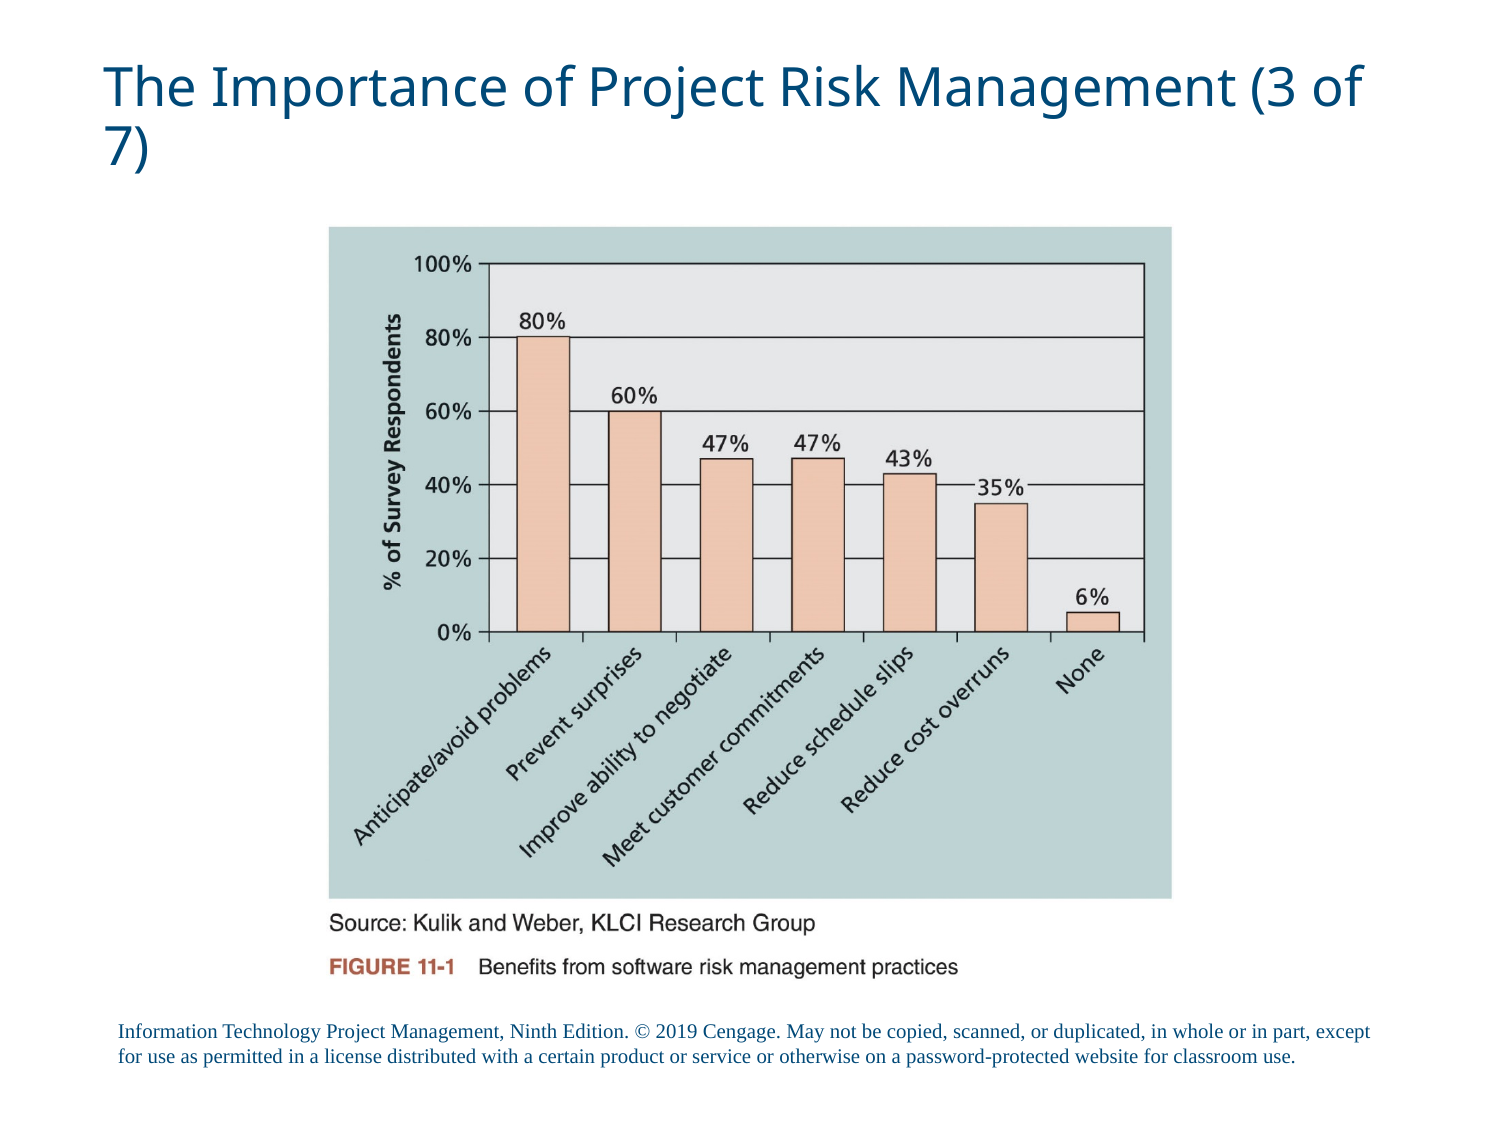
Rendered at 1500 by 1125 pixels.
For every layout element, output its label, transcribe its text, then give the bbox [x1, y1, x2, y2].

footer Information Technology Project Management, Ninth Edition. © 2019 Cengage. May not be copied, scanned, or duplicated, in whole or in part, except for use as permitted in a license distributed with a certain product or service or otherwise on a password-protected website for classroom use. [103, 1009, 1397, 1070]
picture [326, 224, 1174, 981]
title The Importance of Project Risk Management (3 of 7) [103, 59, 1397, 278]
